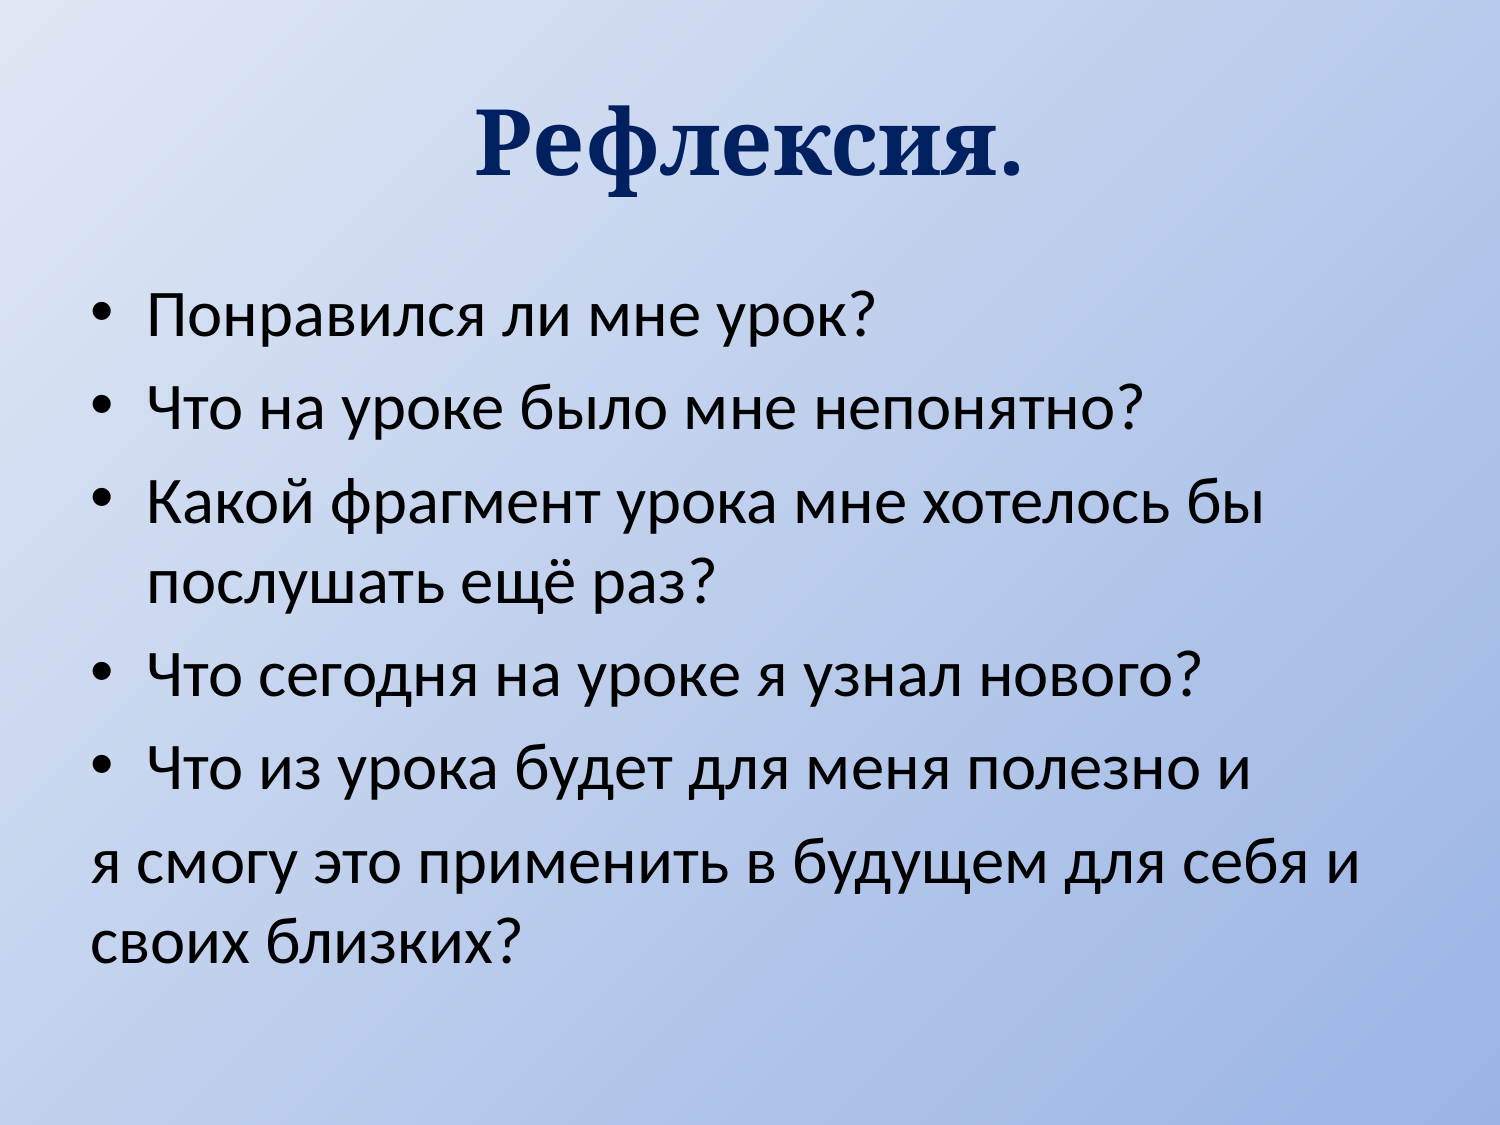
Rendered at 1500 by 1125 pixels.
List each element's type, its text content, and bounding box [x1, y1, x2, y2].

title Рефлексия. [75, 45, 1425, 233]
list Понравился ли мне урок? Что на уроке было мне непонятно? Какой фрагмент урока мне хотелось бы послушать ещё раз? Что сегодня на уроке я узнал нового? Что из урока будет для меня полезно и я смогу это применить в будущем для себя и своих близких? [75, 262, 1425, 1005]
